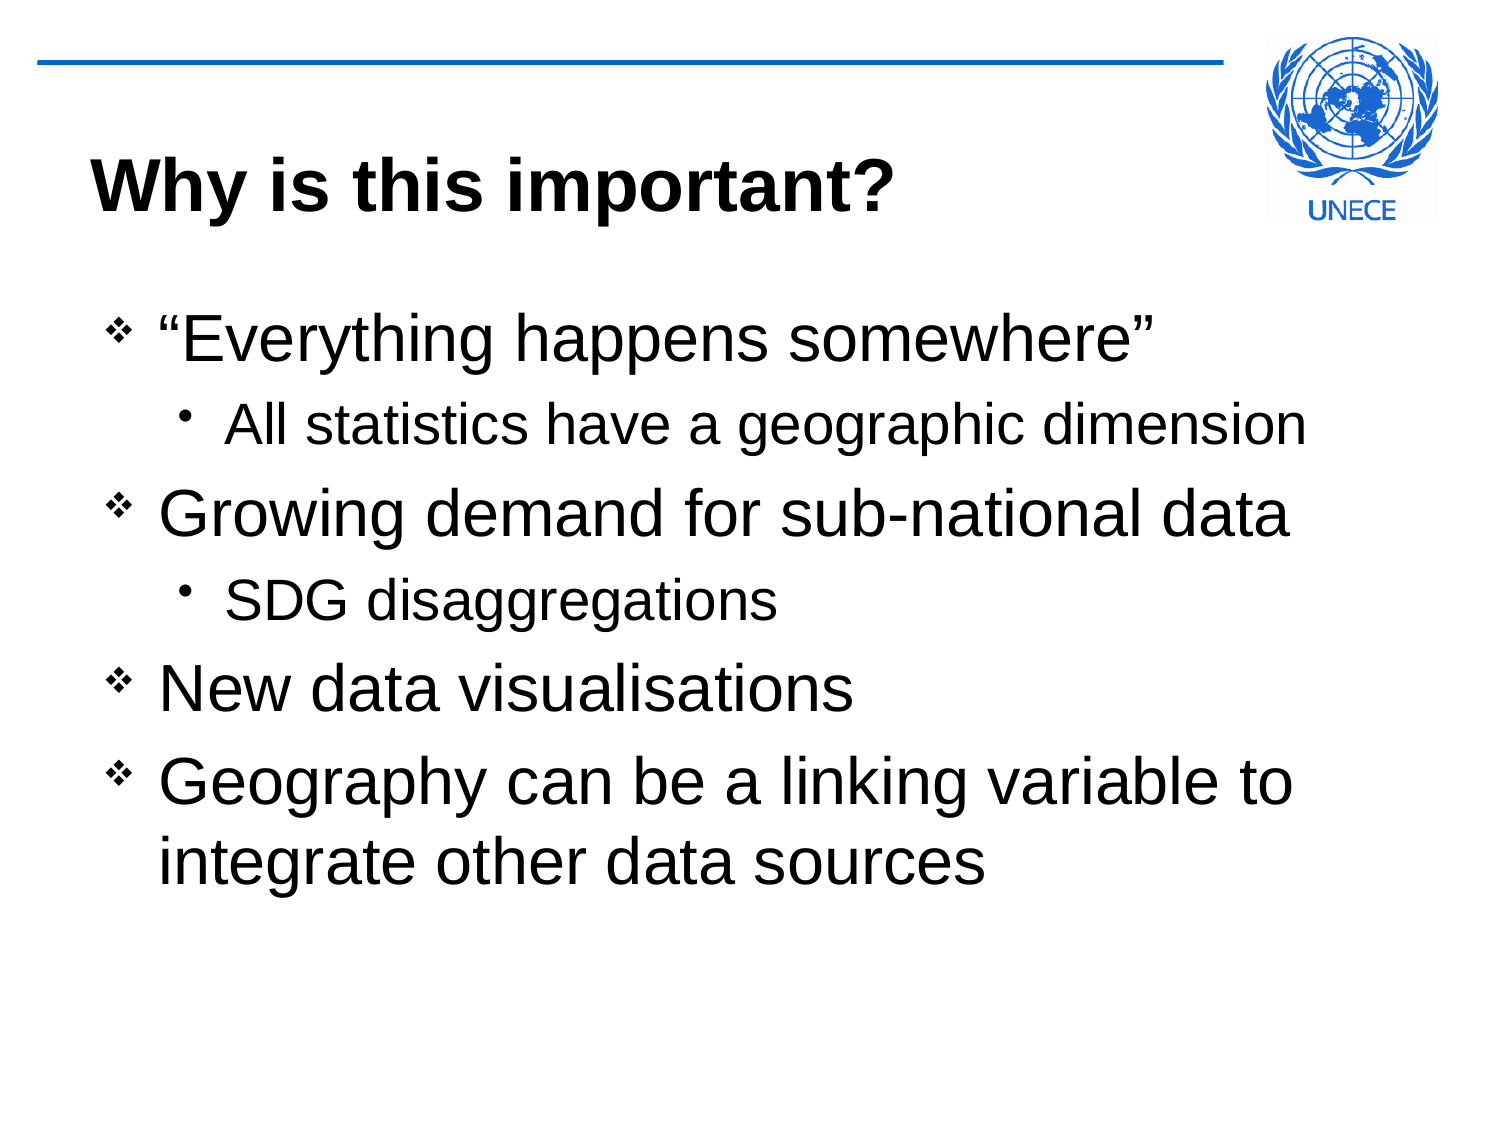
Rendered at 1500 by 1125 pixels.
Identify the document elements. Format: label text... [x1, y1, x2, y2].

list “Everything happens somewhere” All statistics have a geographic dimension Growing demand for sub-national data SDG disaggregations New data visualisations Geography can be a linking variable to integrate other data sources [87, 287, 1388, 1000]
picture [1266, 37, 1438, 221]
title Why is this important? [75, 99, 1238, 263]
